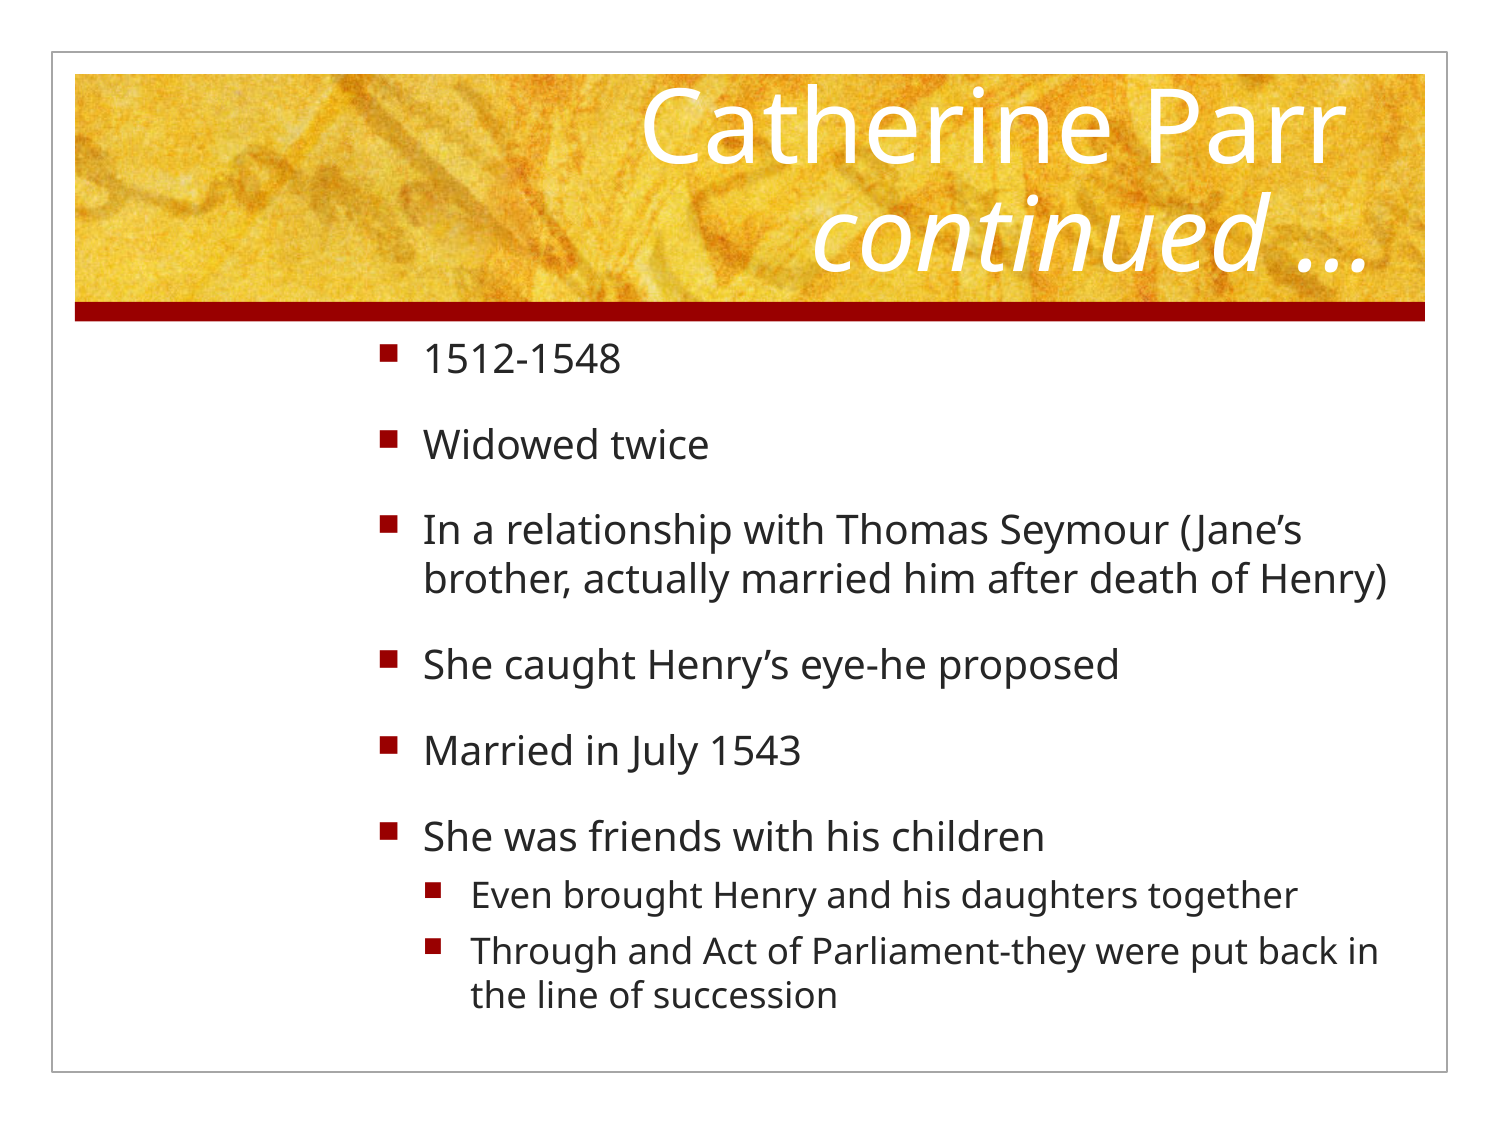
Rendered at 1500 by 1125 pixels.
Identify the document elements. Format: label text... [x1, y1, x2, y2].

title Catherine Parr continued … [108, 74, 1392, 292]
picture [75, 74, 1425, 301]
list 1512-1548 Widowed twice In a relationship with Thomas Seymour (Jane’s brother, actually married him after death of Henry) She caught Henry’s eye-he proposed Married in July 1543 She was friends with his children Even brought Henry and his daughters together Through and Act of Parliament-they were put back in the line of succession [362, 324, 1413, 1075]
